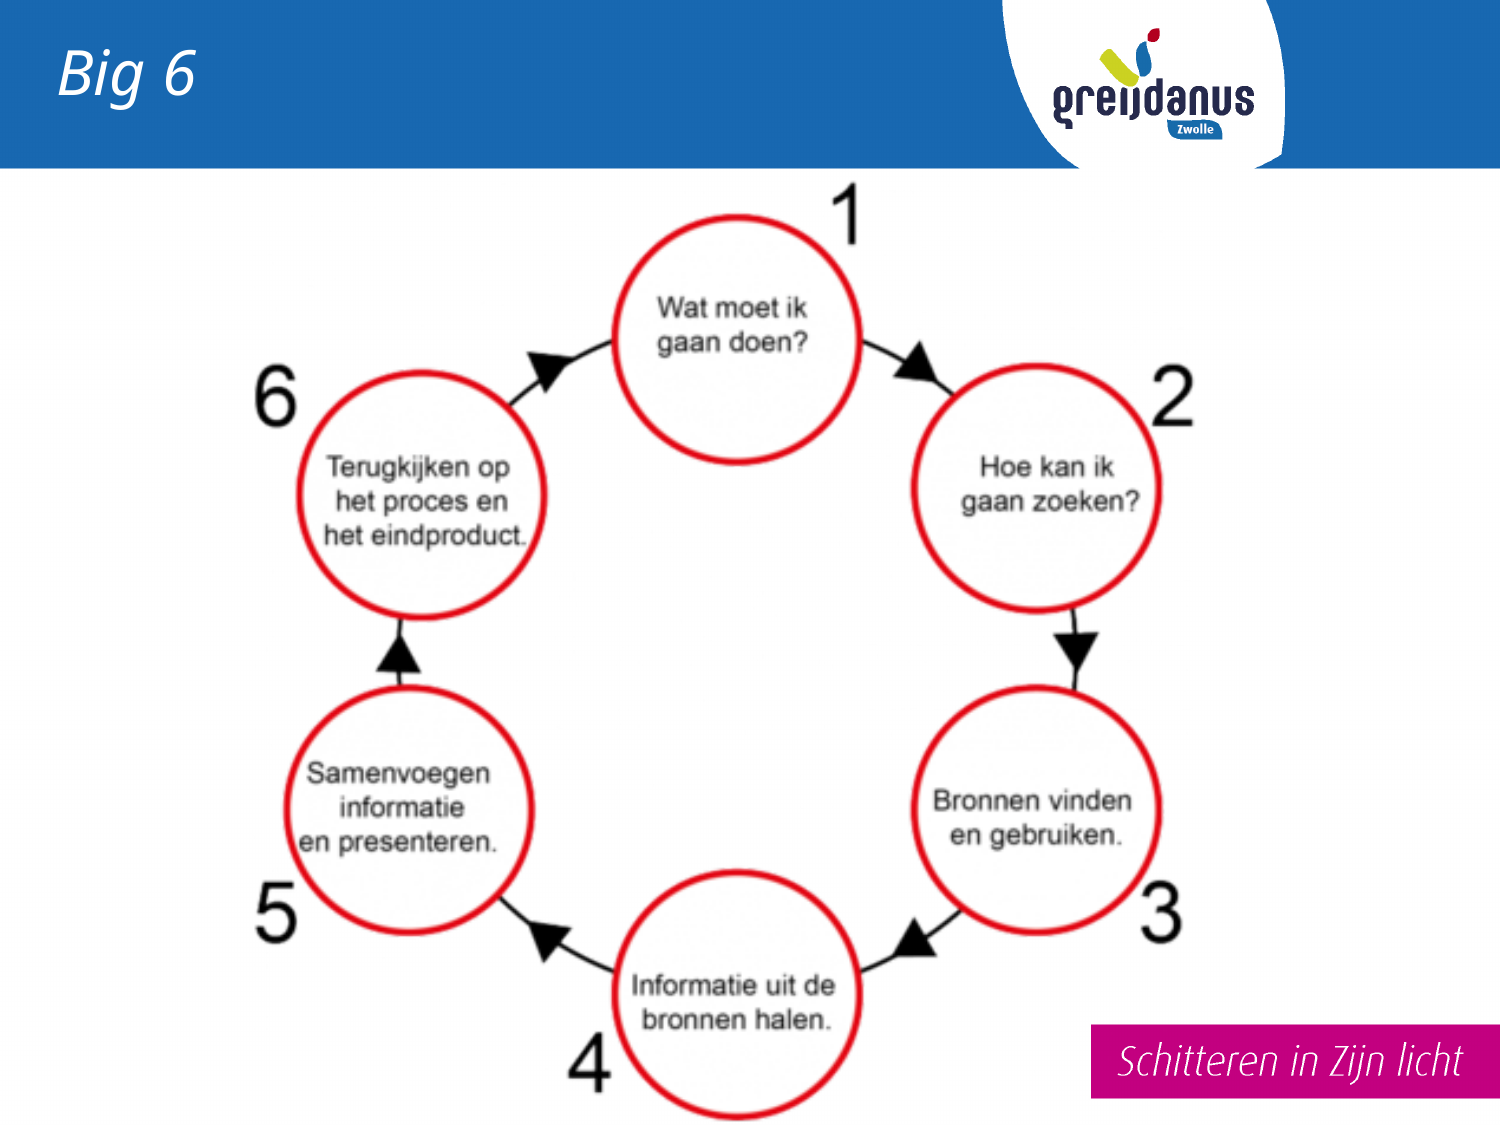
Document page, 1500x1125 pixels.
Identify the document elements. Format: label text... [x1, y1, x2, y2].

title Big 6 [41, 25, 975, 138]
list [253, 172, 1200, 1124]
picture [0, 0, 1500, 1125]
